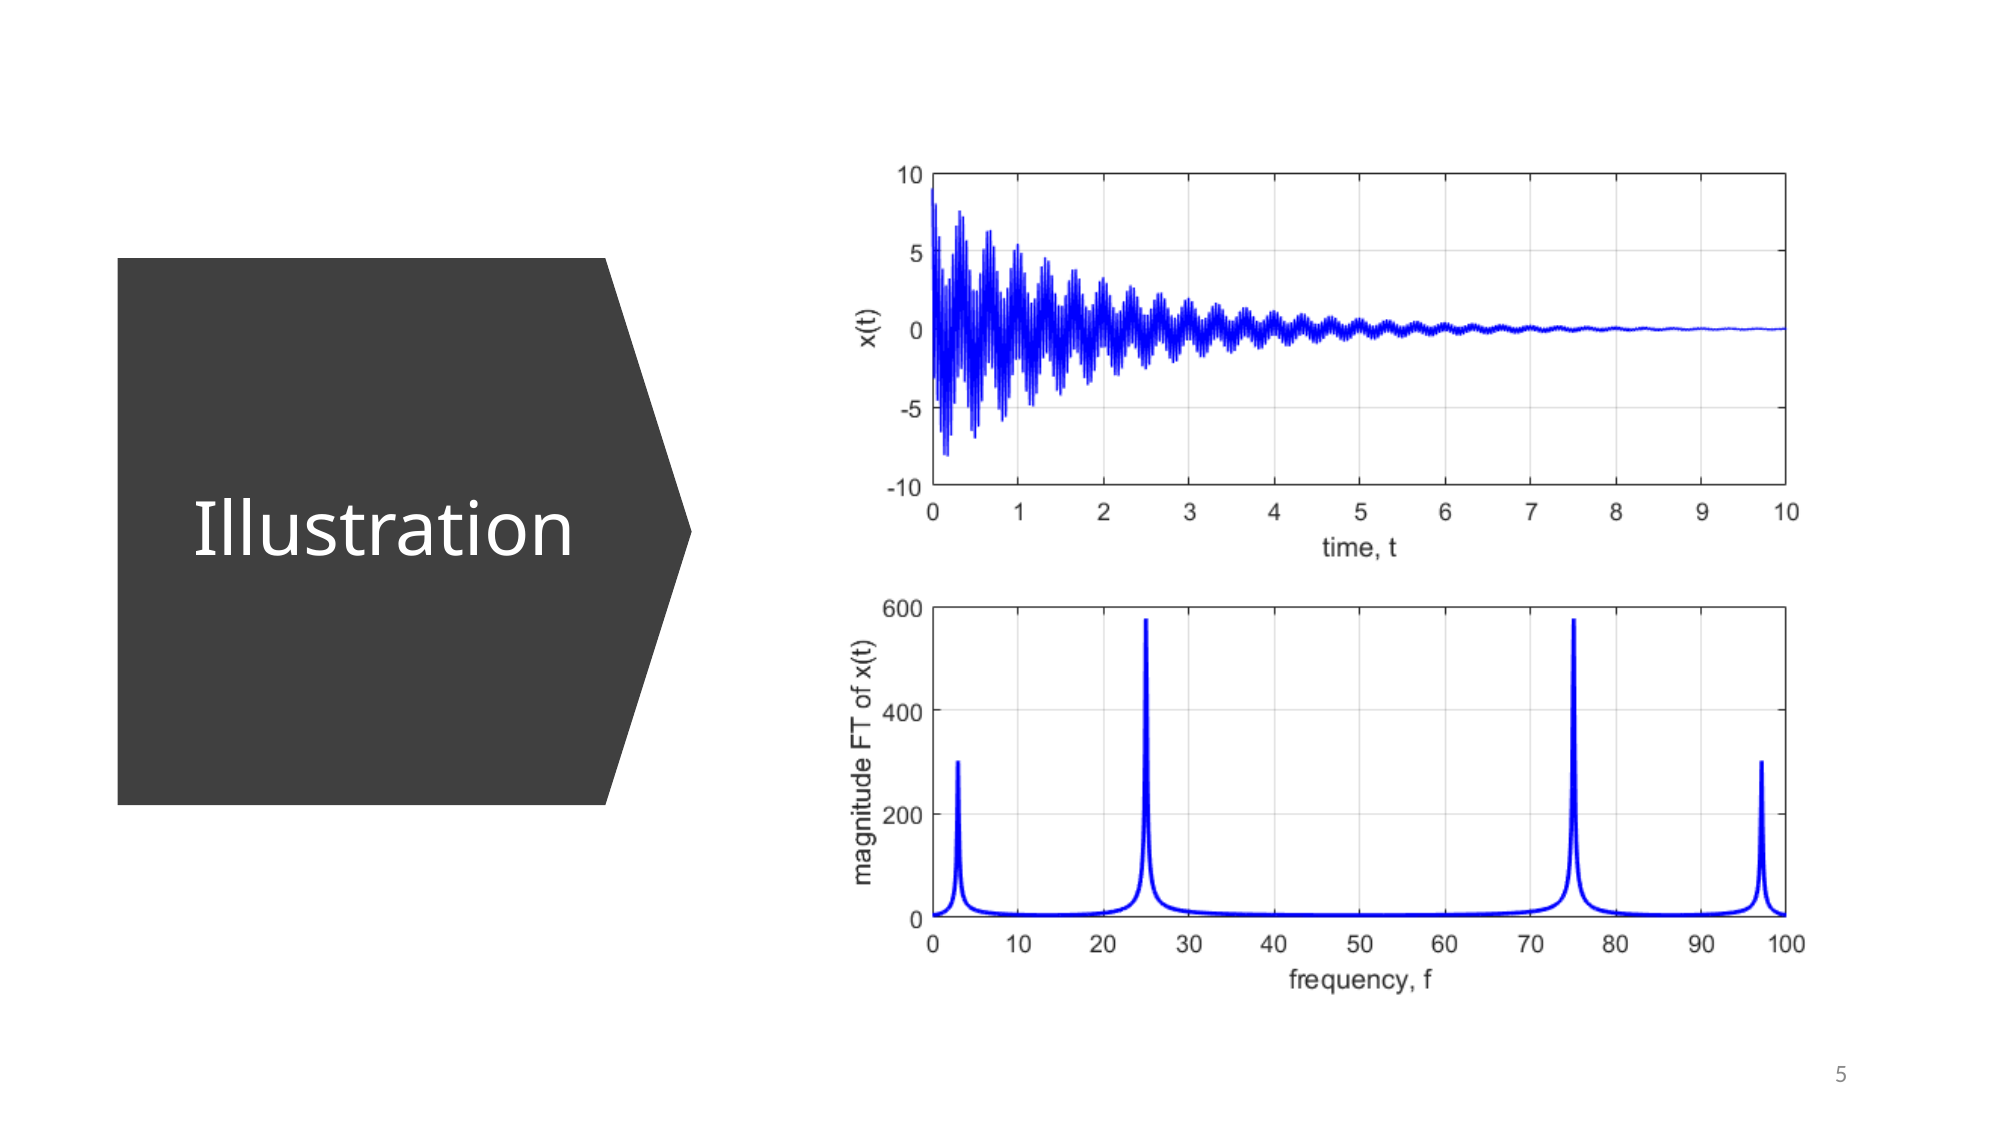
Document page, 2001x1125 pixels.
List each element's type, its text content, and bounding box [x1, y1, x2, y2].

picture [789, 105, 1891, 1020]
slide_number 5 [1412, 1042, 1863, 1103]
title Illustration [168, 322, 601, 741]
text_box [116, 257, 693, 807]
